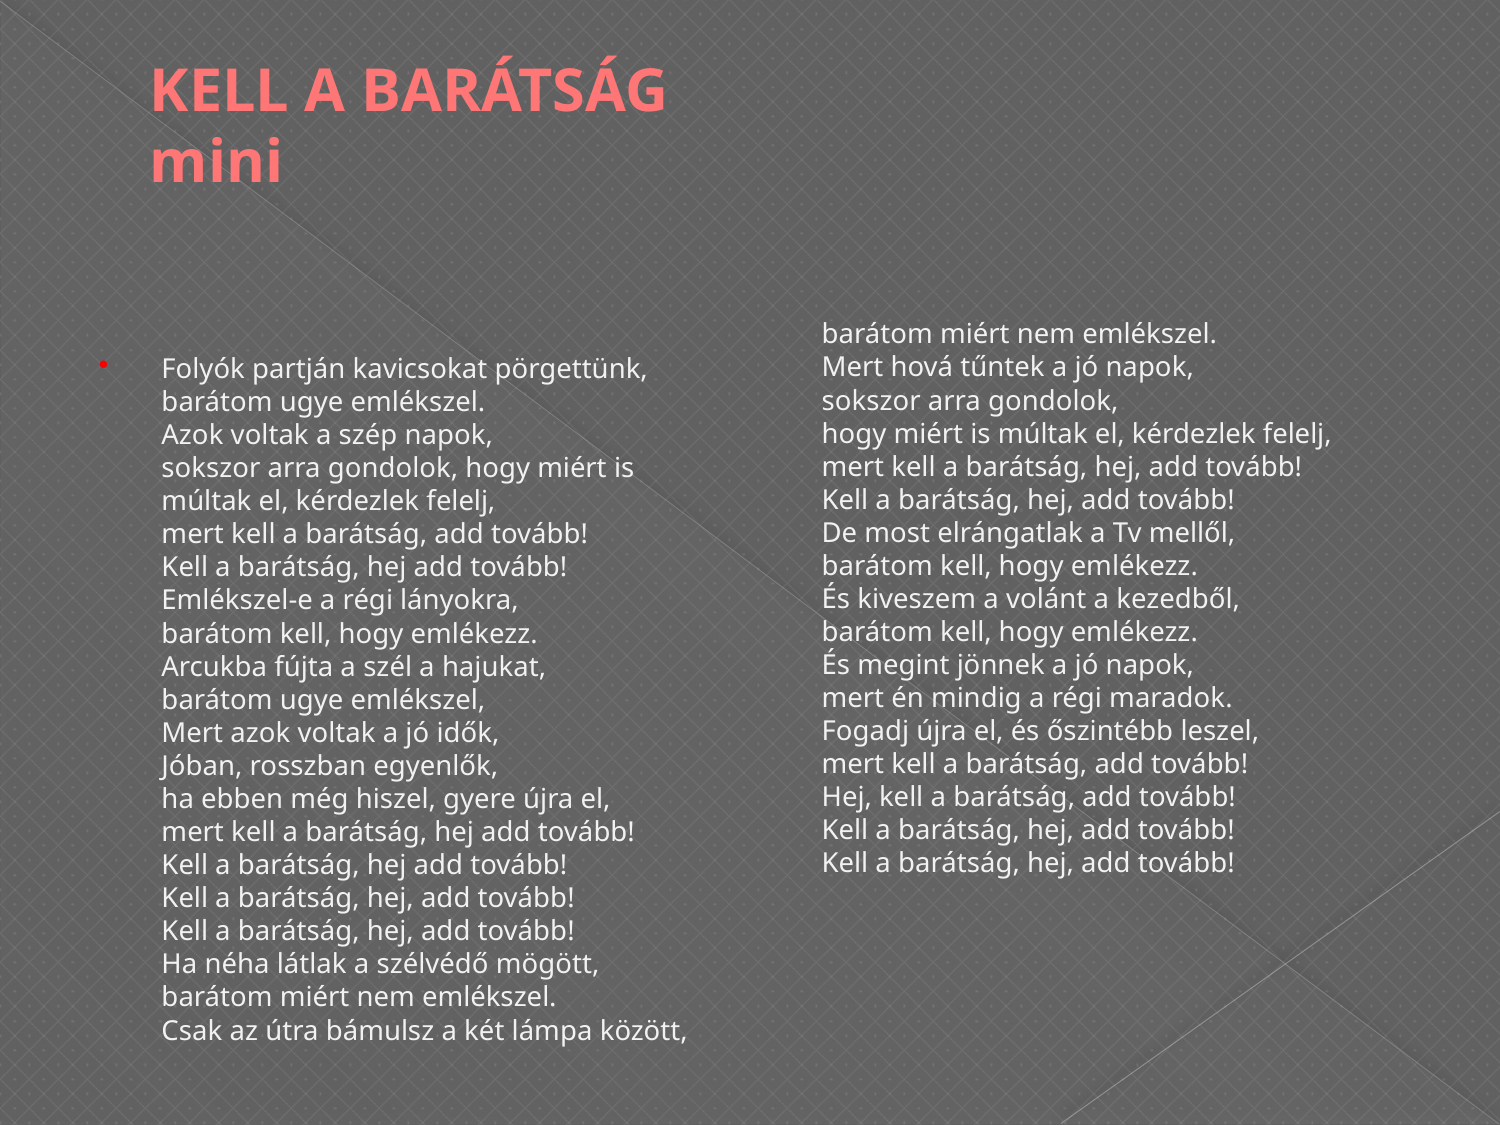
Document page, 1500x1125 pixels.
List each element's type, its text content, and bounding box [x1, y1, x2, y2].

list Folyók partján kavicsokat pörgettünk, barátom ugye emlékszel. Azok voltak a szép napok, sokszor arra gondolok, hogy miért is múltak el, kérdezlek felelj, mert kell a barátság, add tovább! Kell a barátság, hej add tovább! Emlékszel-e a régi lányokra, barátom kell, hogy emlékezz. Arcukba fújta a szél a hajukat, barátom ugye emlékszel, Mert azok voltak a jó idők, Jóban, rosszban egyenlők, ha ebben még hiszel, gyere újra el, mert kell a barátság, hej add tovább! Kell a barátság, hej add tovább! Kell a barátság, hej, add tovább! Kell a barátság, hej, add tovább! Ha néha látlak a szélvédő mögött, barátom miért nem emlékszel. Csak az útra bámulsz a két lámpa között, barátom miért nem emlékszel. Mert hová tűntek a jó napok, sokszor arra gondolok, hogy miért is múltak el, kérdezlek felelj, mert kell a barátság, hej, add tovább! Kell a barátság, hej, add tovább! De most elrángatlak a Tv mellől, barátom kell, hogy emlékezz. És kiveszem a volánt a kezedből, barátom kell, hogy emlékezz. És megint jönnek a jó napok, mert én mindig a régi maradok. Fogadj újra el, és őszintébb leszel, mert kell a barátság, add tovább! Hej, kell a barátság, add tovább! Kell a barátság, hej, add tovább! Kell a barátság, hej, add tovább! [75, 308, 1425, 1059]
title KELL A BARÁTSÁG mini [75, 43, 1425, 274]
